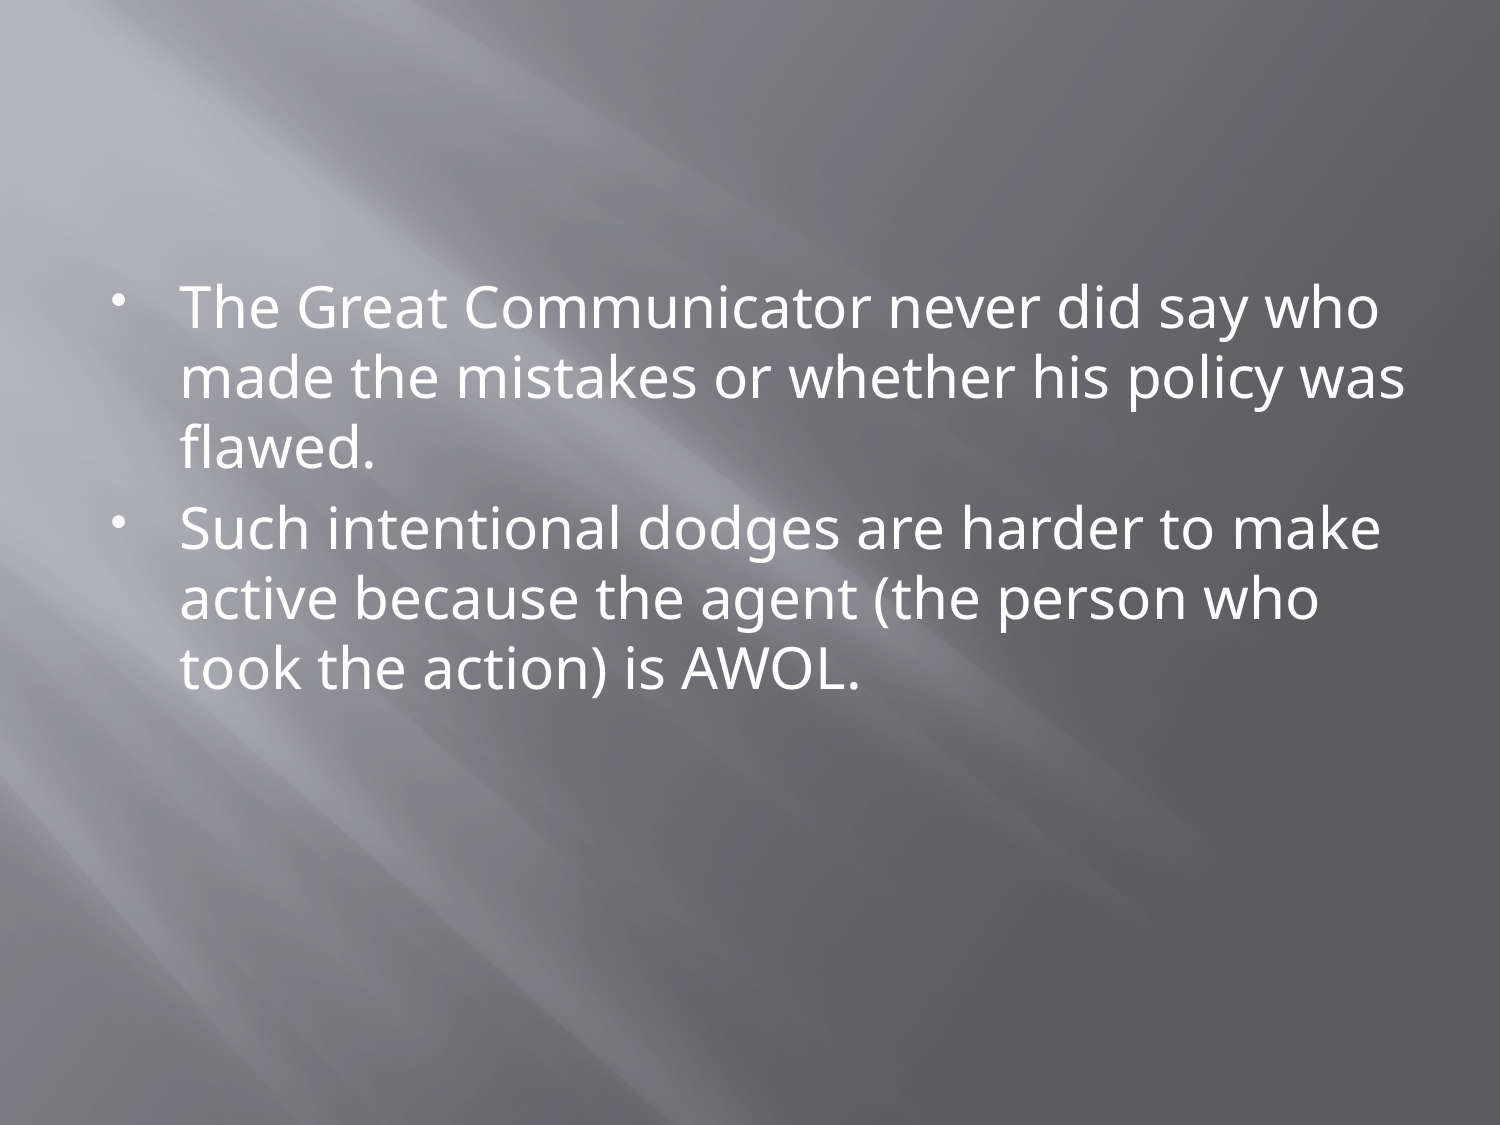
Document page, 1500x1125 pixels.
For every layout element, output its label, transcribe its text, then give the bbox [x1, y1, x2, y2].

list The Great Communicator never did say who made the mistakes or whether his policy was flawed. Such intentional dodges are harder to make active because the agent (the person who took the action) is AWOL. [75, 262, 1425, 1035]
